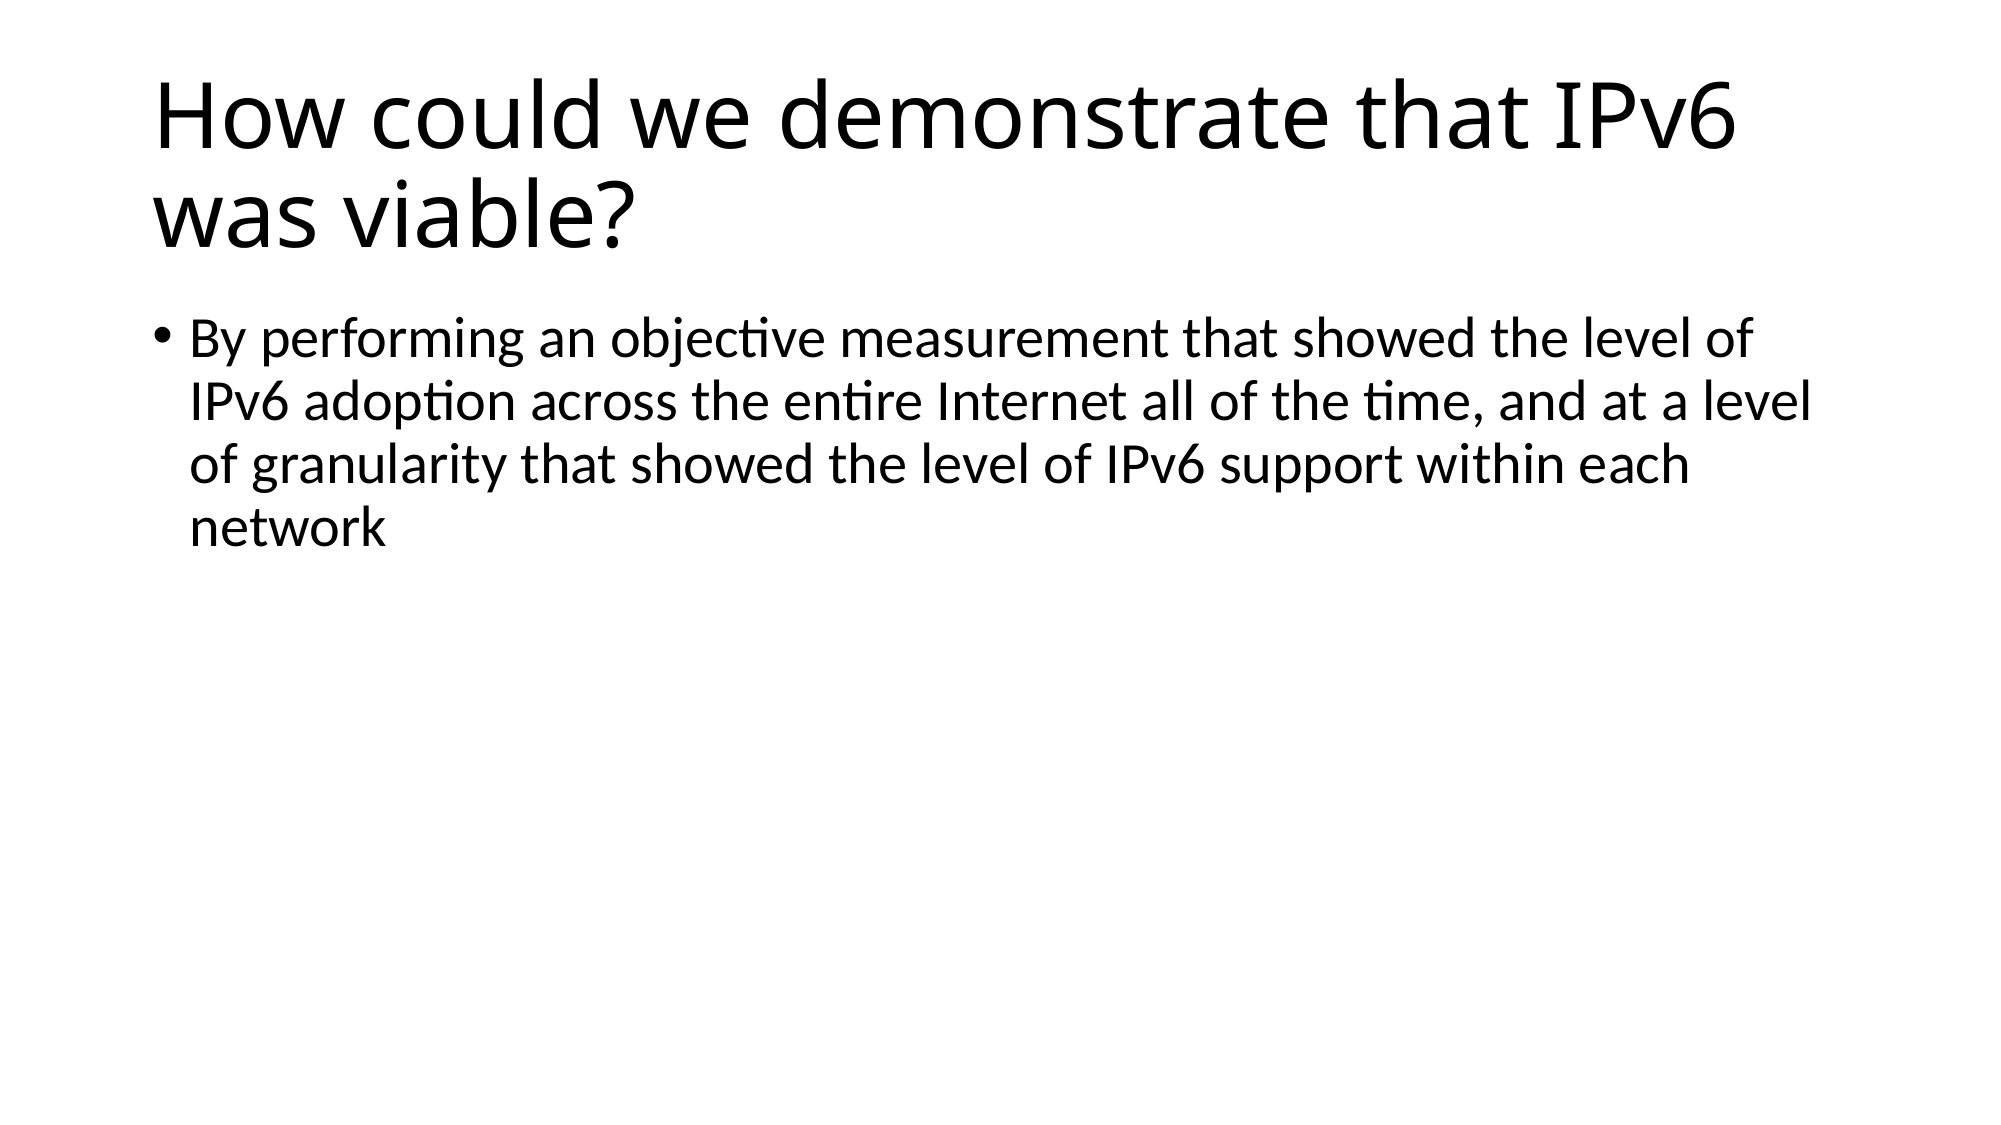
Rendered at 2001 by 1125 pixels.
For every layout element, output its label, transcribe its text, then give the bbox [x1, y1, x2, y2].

title How could we demonstrate that IPv6 was viable? [137, 59, 1863, 278]
list By performing an objective measurement that showed the level of IPv6 adoption across the entire Internet all of the time, and at a level of granularity that showed the level of IPv6 support within each network [137, 299, 1863, 1014]
